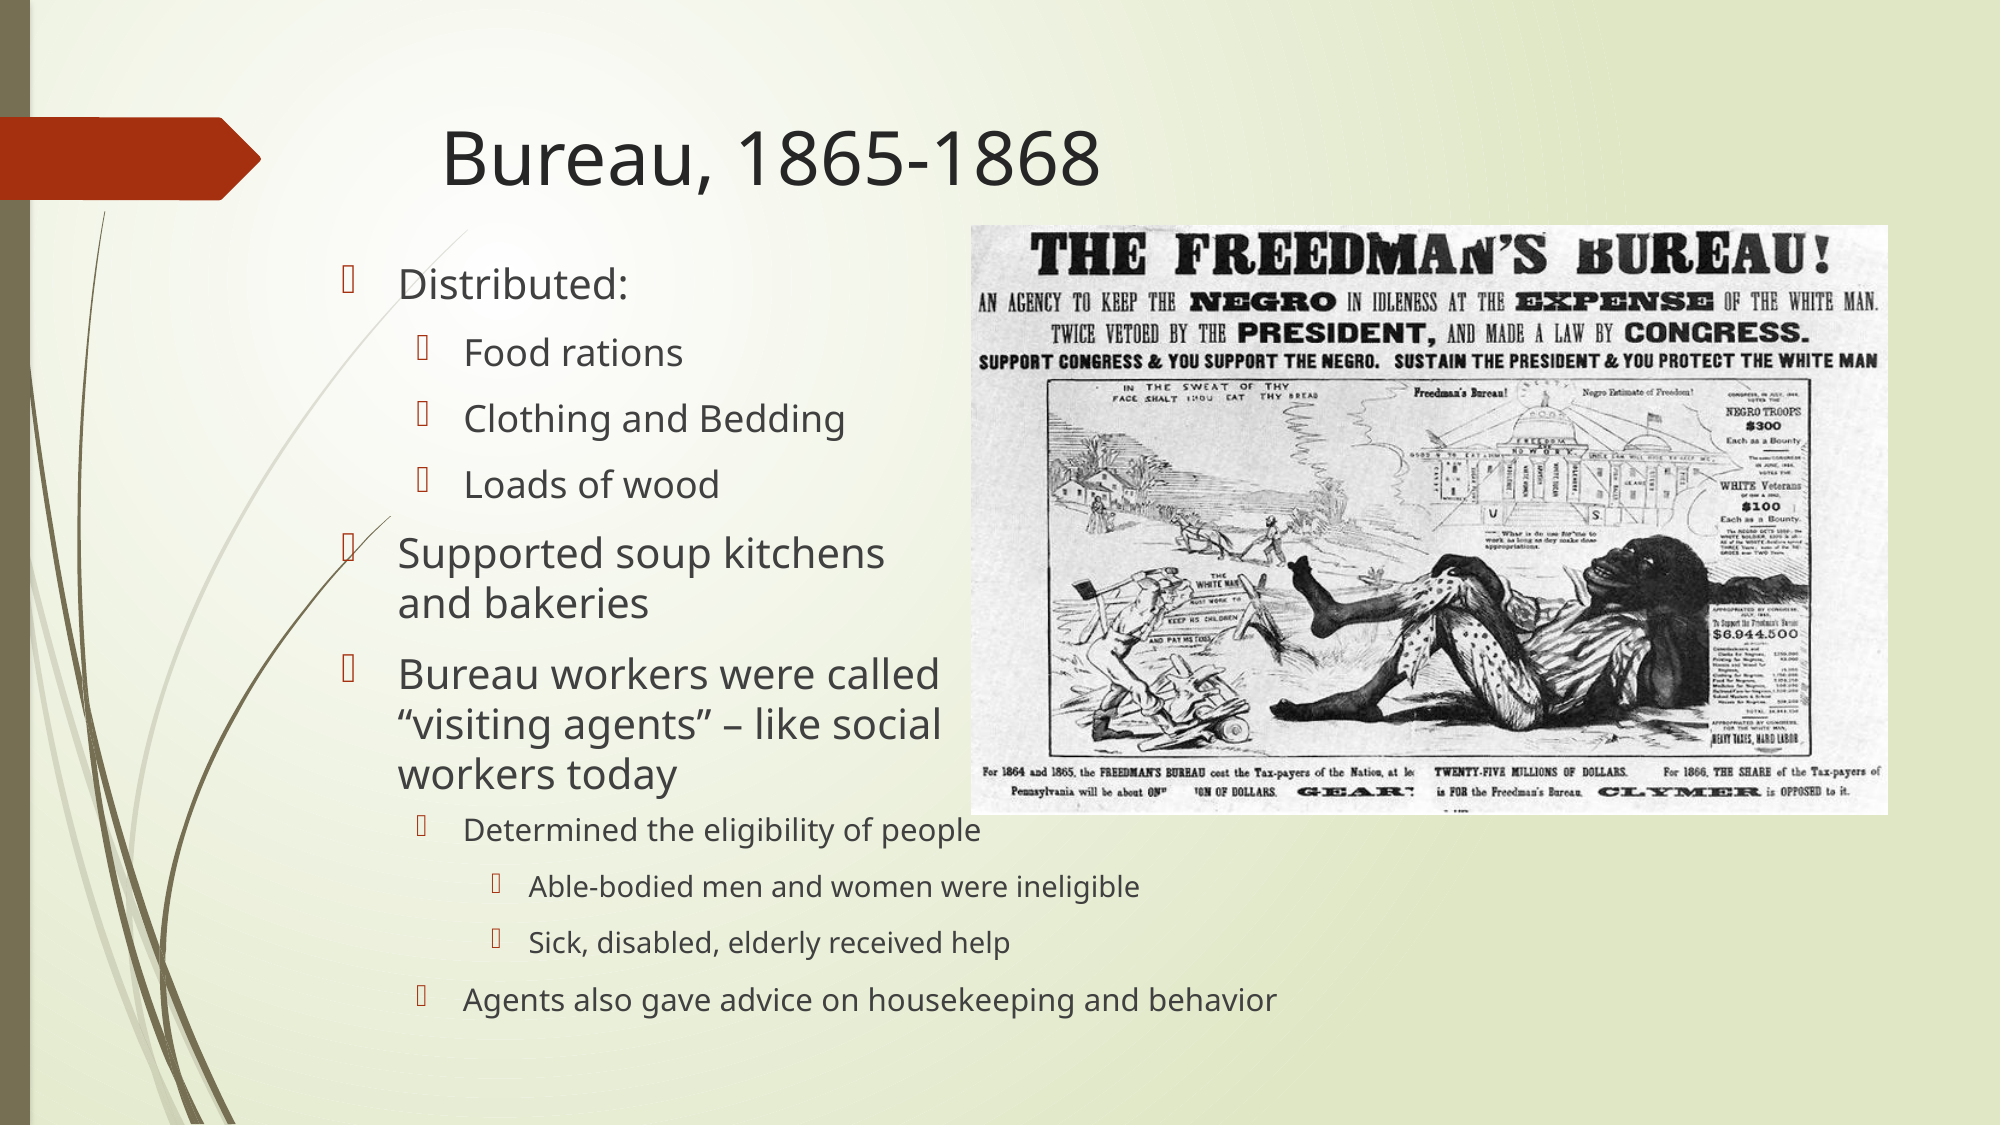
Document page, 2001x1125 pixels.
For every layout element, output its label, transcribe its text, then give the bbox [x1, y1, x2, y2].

picture [971, 225, 1888, 816]
list Distributed: Food rations Clothing and Bedding Loads of wood Supported soup kitchens and bakeries Bureau workers were called “visiting agents” – like social workers today [326, 250, 962, 803]
text_box Determined the eligibility of people Able-bodied men and women were ineligible Sick, disabled, elderly received help Agents also gave advice on housekeeping and behavior [326, 803, 1865, 1071]
title Bureau, 1865-1868 [425, 102, 1888, 313]
